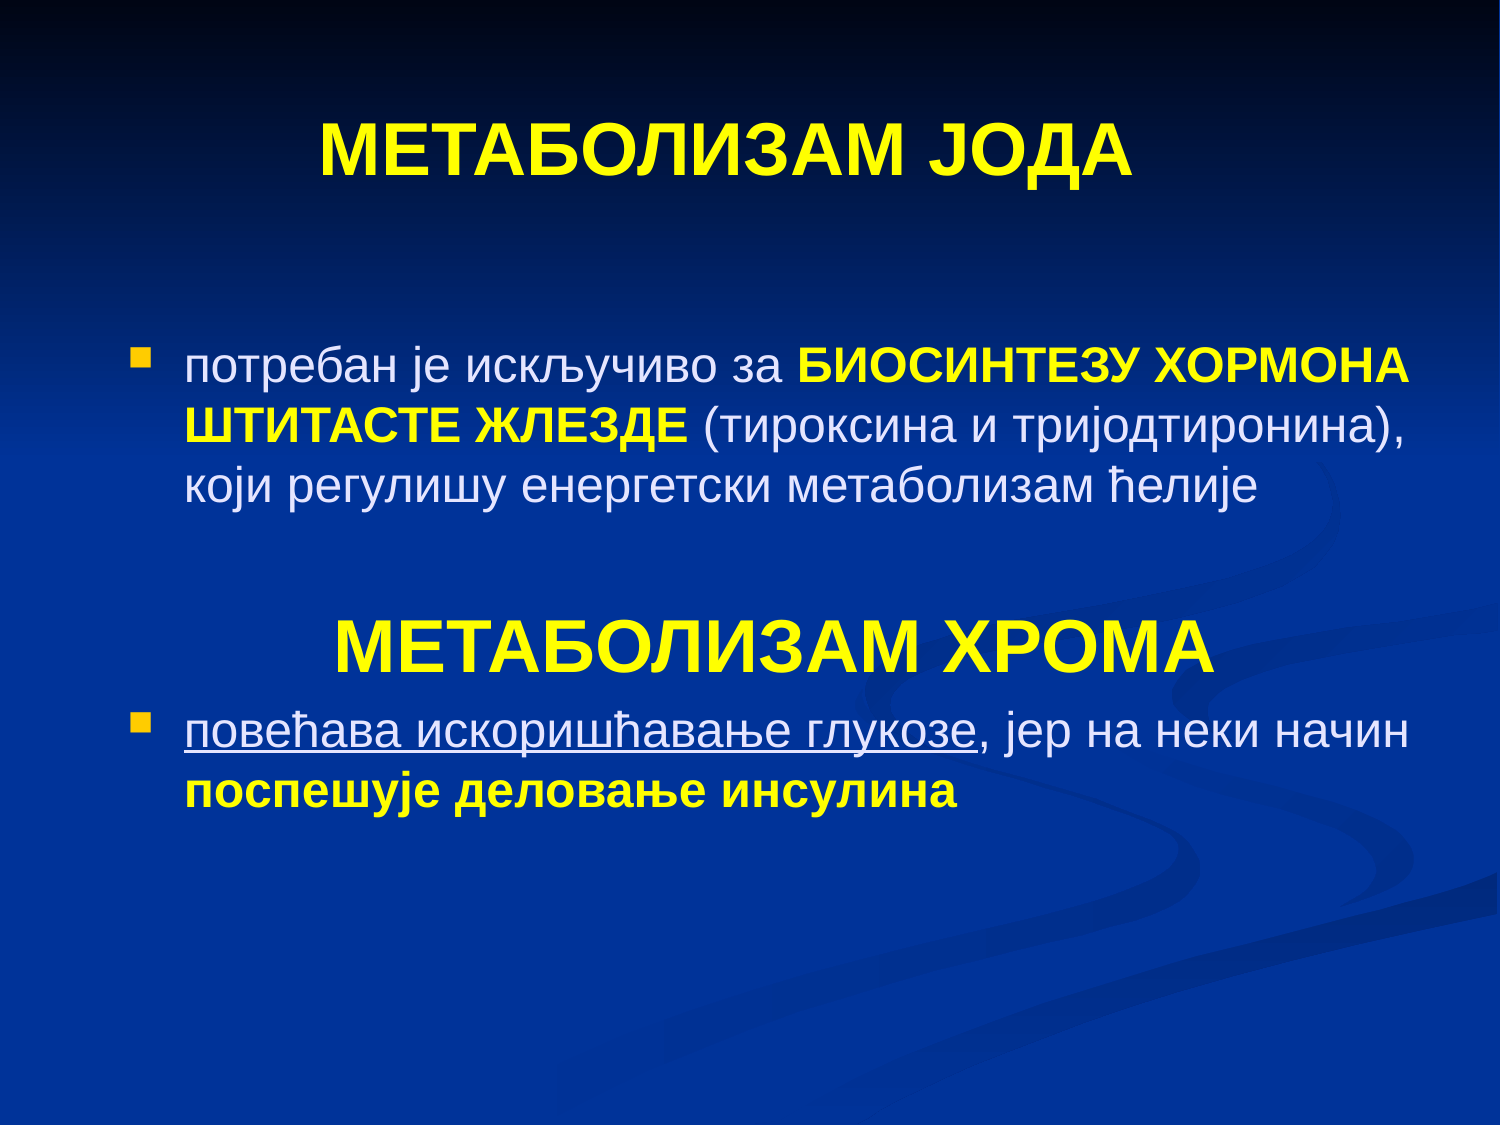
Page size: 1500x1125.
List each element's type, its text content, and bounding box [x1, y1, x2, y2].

list потребан је искључиво за БИОСИНТЕЗУ ХОРМОНА ШТИТАСТЕ ЖЛЕЗДЕ (тироксина и тријодтиронина), који регулишу енергетски метаболизам ћелије МЕТАБОЛИЗАМ ХРОМА повећава искоришћавање глукозе, јер на неки начин поспешује деловање инсулина [112, 324, 1500, 1125]
title МЕТАБОЛИЗАМ ЈОДА [74, 44, 1426, 233]
